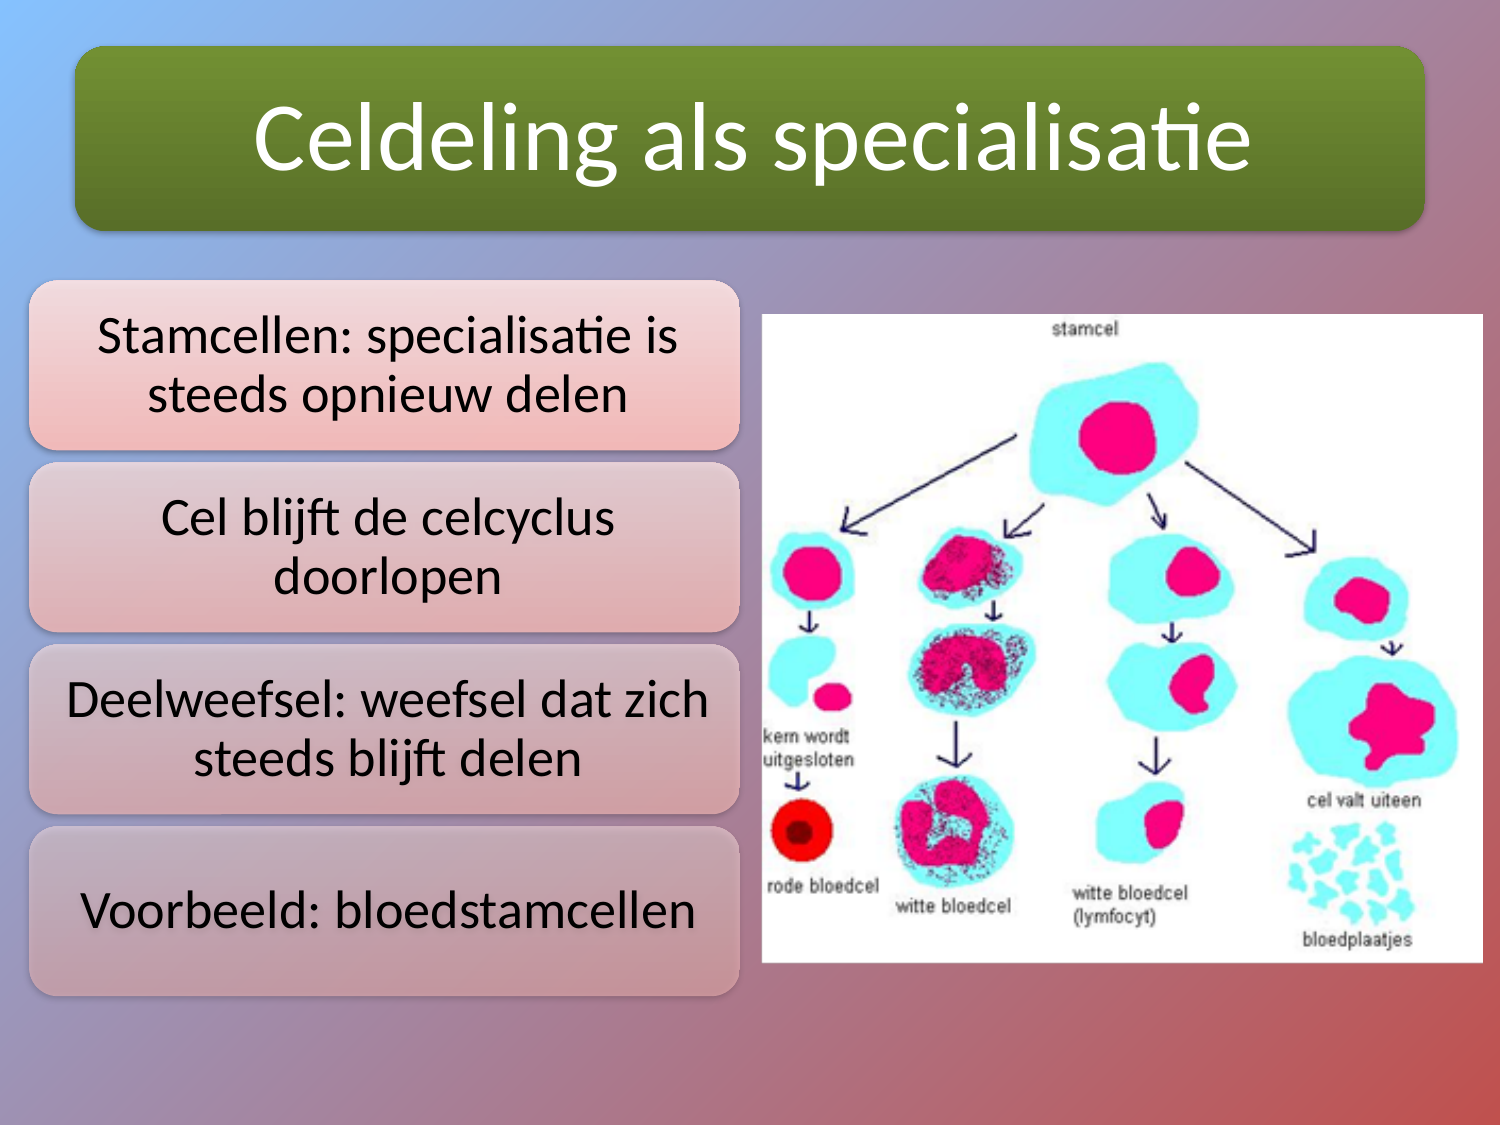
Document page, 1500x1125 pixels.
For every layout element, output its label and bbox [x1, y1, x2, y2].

text_box [74, 44, 1426, 233]
list [29, 266, 741, 1010]
picture [760, 314, 1483, 967]
